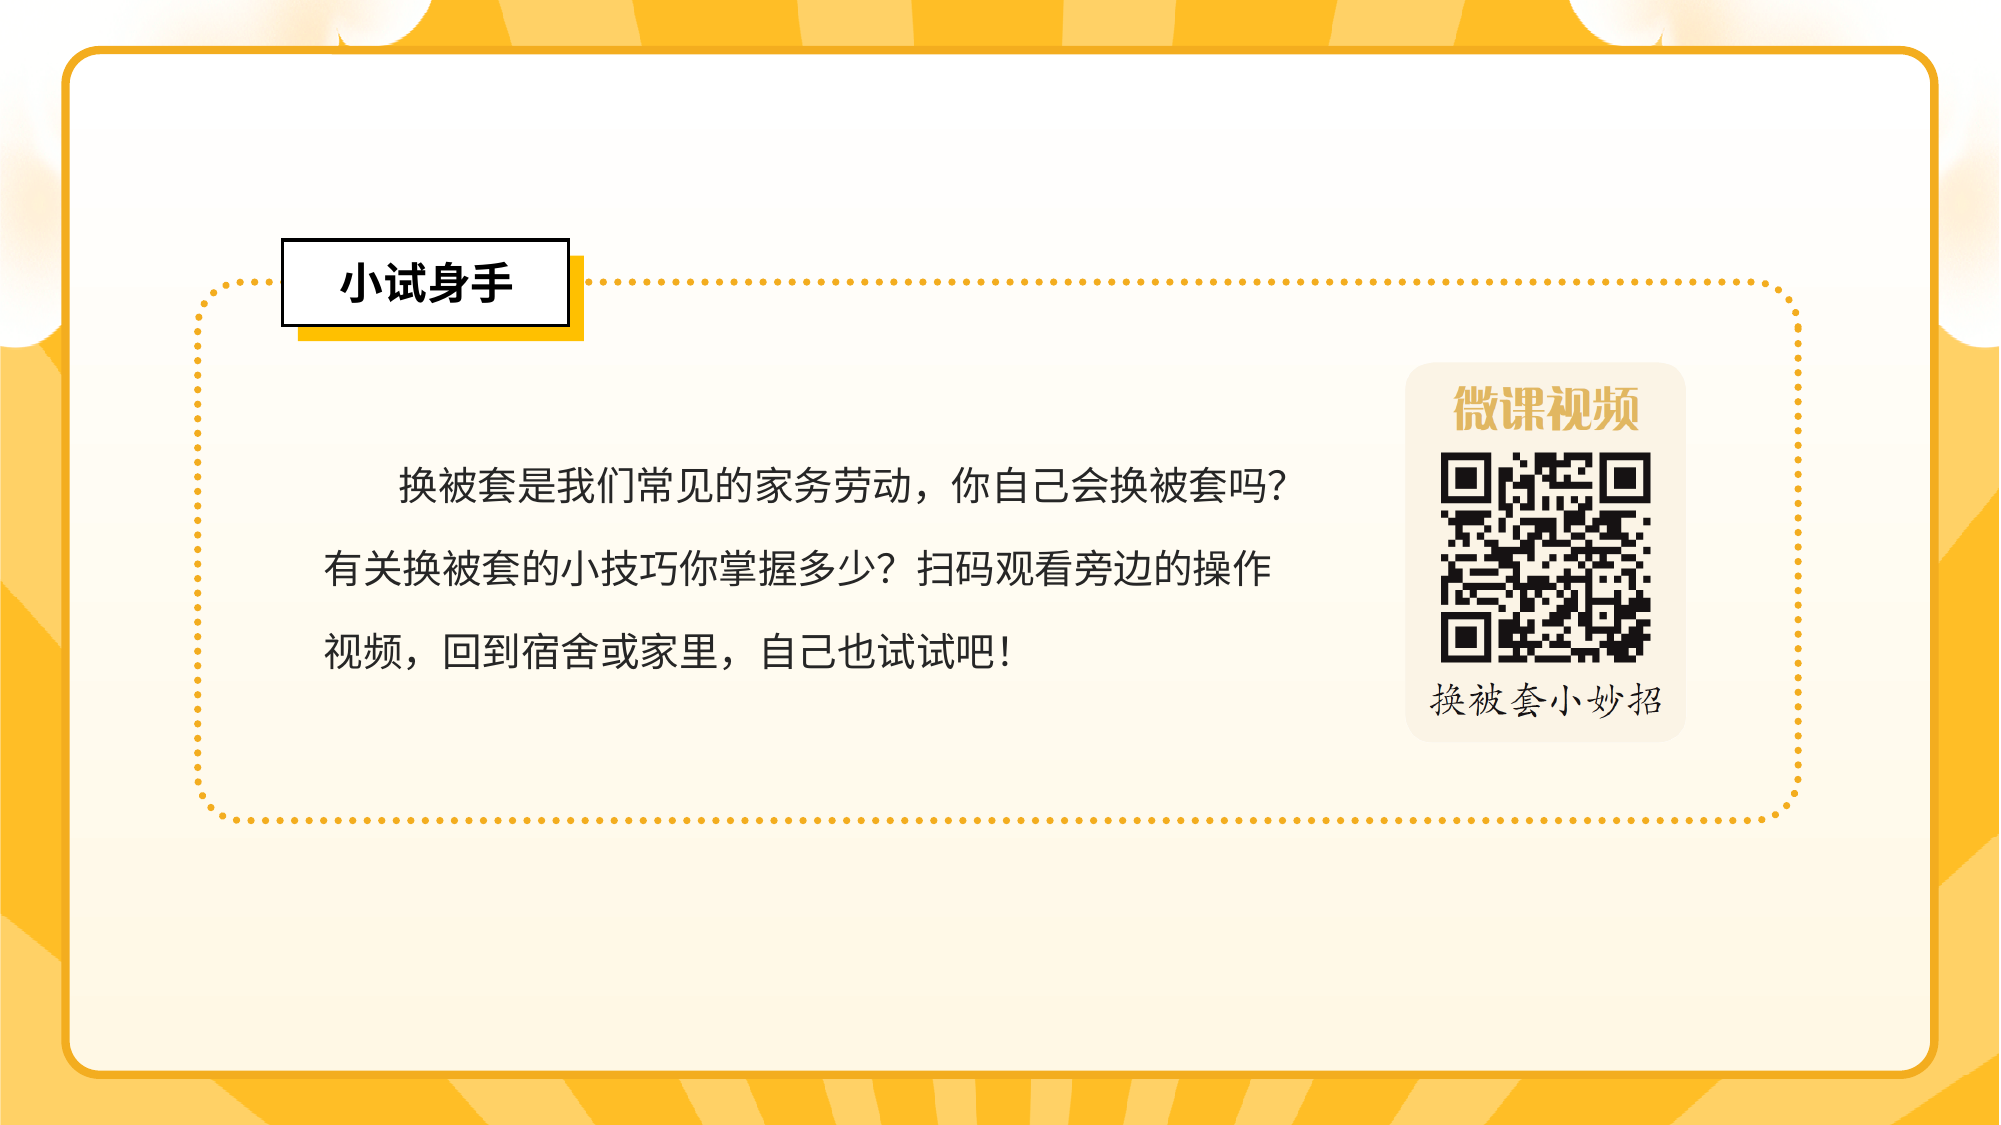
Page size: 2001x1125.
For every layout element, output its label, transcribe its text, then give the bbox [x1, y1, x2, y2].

text_box 换被套是我们常见的家务劳动，你自己会换被套吗？有关换被套的小技巧你掌握多少？扫码观看旁边的操作视频，回到宿舍或家里，自己也试试吧！ [308, 417, 1319, 682]
text_box 小试身手 [308, 248, 546, 316]
text_box [297, 255, 585, 342]
text_box [196, 281, 1800, 822]
picture [0, 0, 2000, 1125]
text_box [281, 239, 569, 327]
